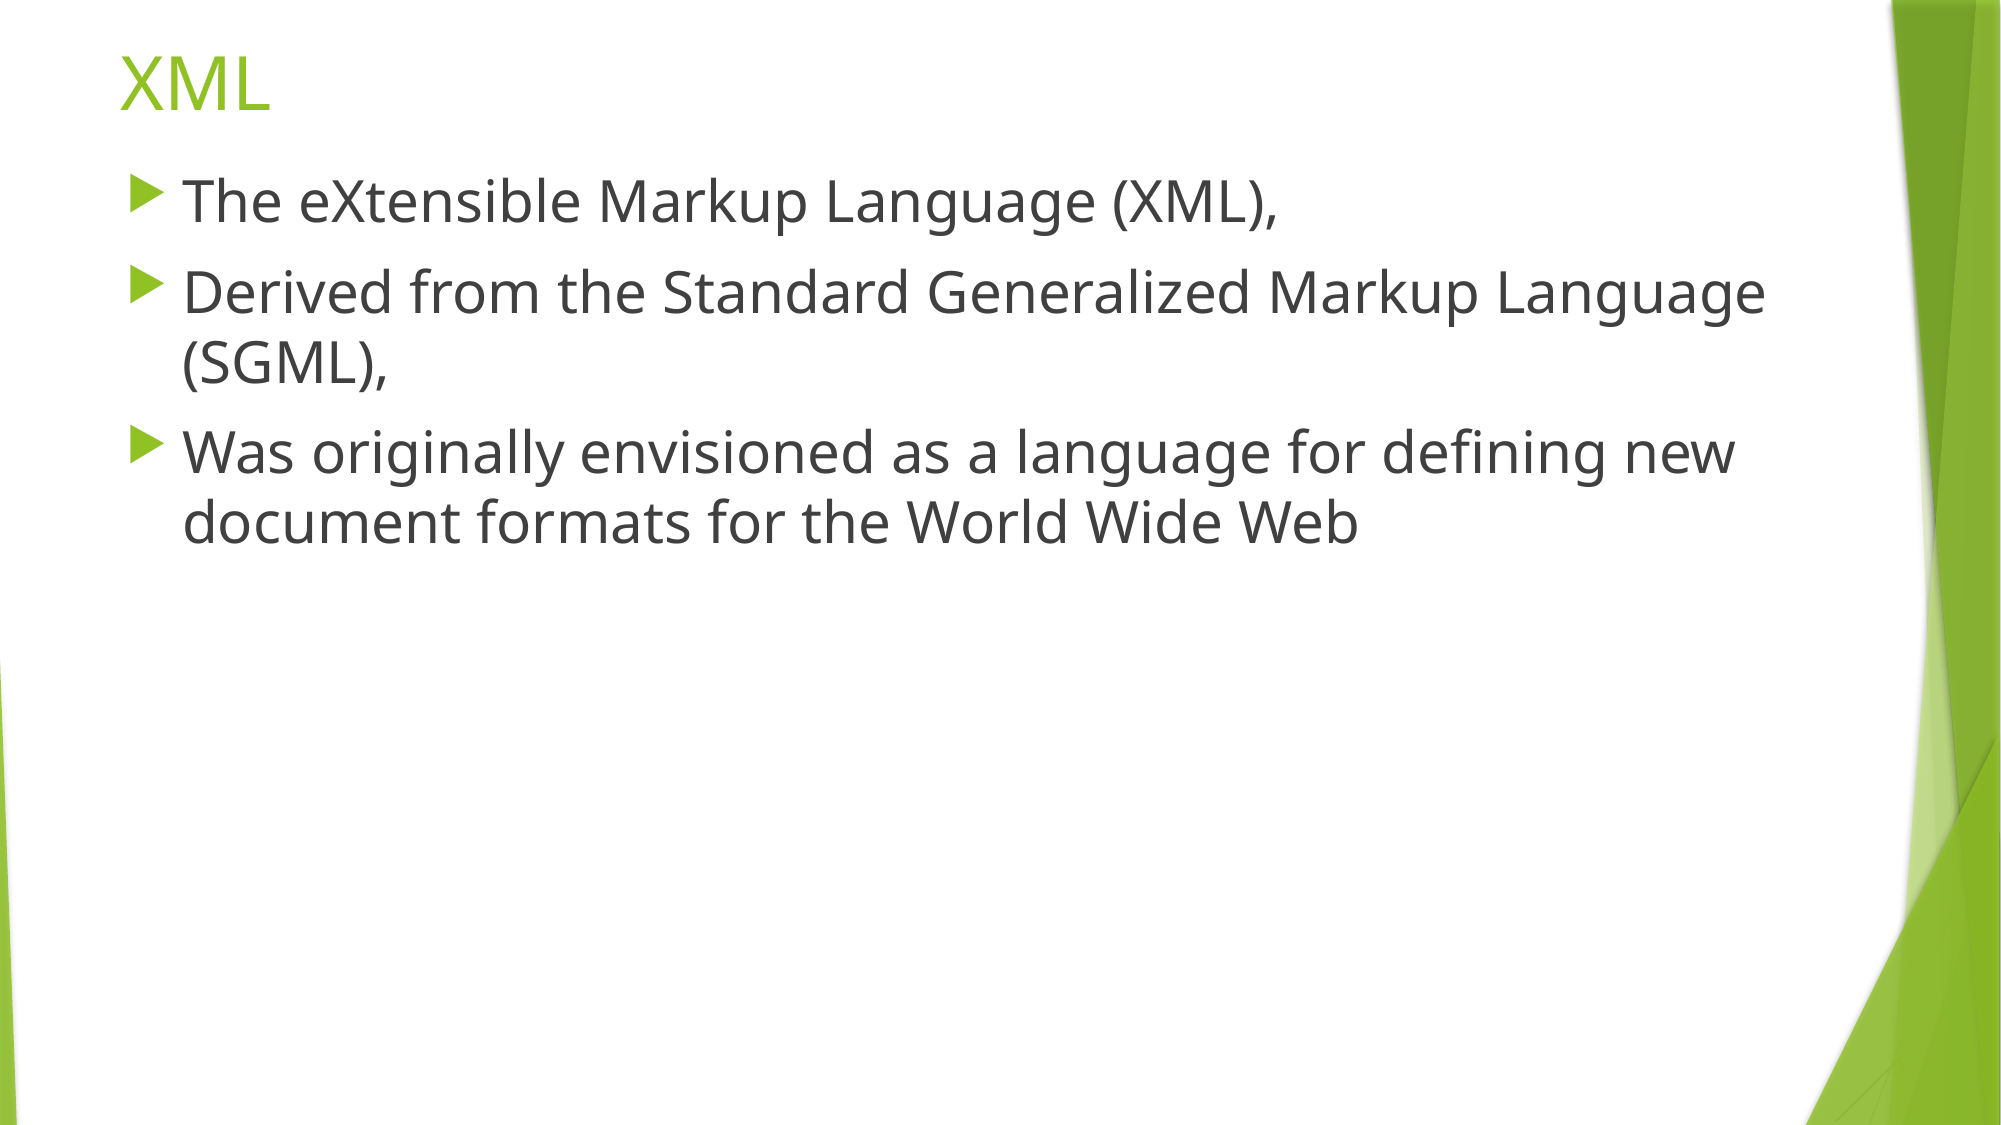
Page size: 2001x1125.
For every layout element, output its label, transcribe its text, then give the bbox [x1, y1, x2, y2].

list The eXtensible Markup Language (XML), Derived from the Standard Generalized Markup Language (SGML), Was originally envisioned as a language for defining new document formats for the World Wide Web [111, 156, 1869, 991]
title XML [105, 27, 1871, 137]
